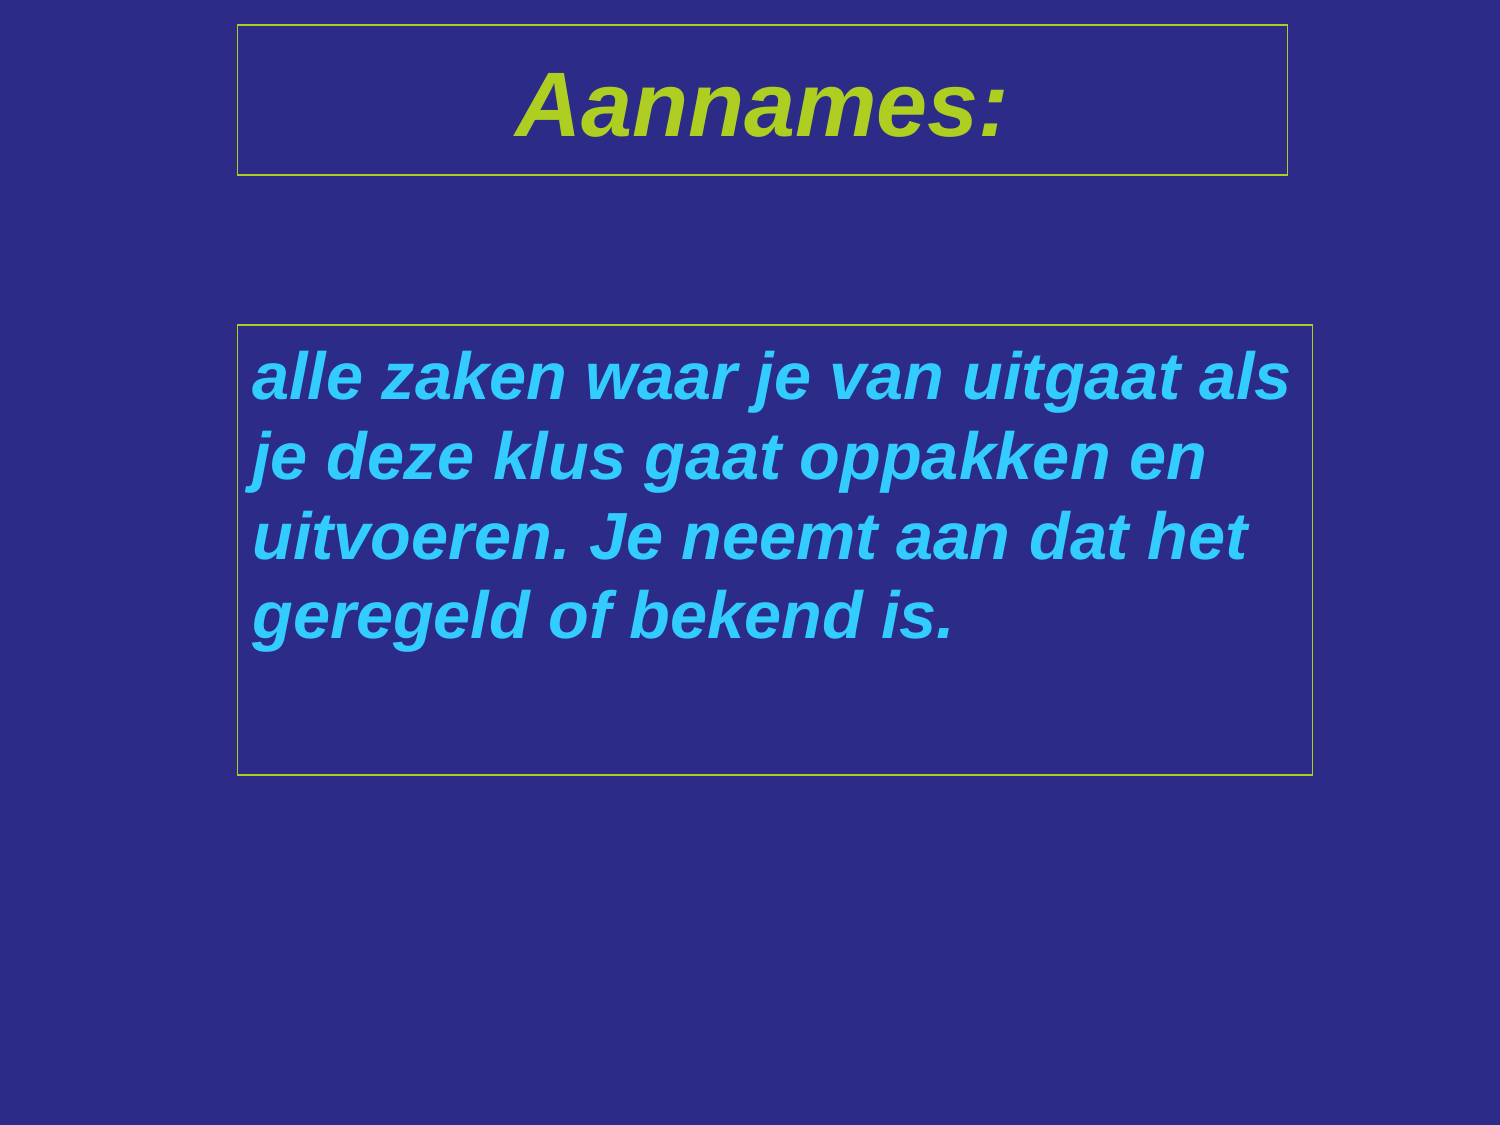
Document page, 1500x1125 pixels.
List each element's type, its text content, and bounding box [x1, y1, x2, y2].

title Aannames: [237, 24, 1288, 176]
list alle zaken waar je van uitgaat als je deze klus gaat oppakken en uitvoeren. Je neemt aan dat het geregeld of bekend is. [237, 324, 1313, 776]
